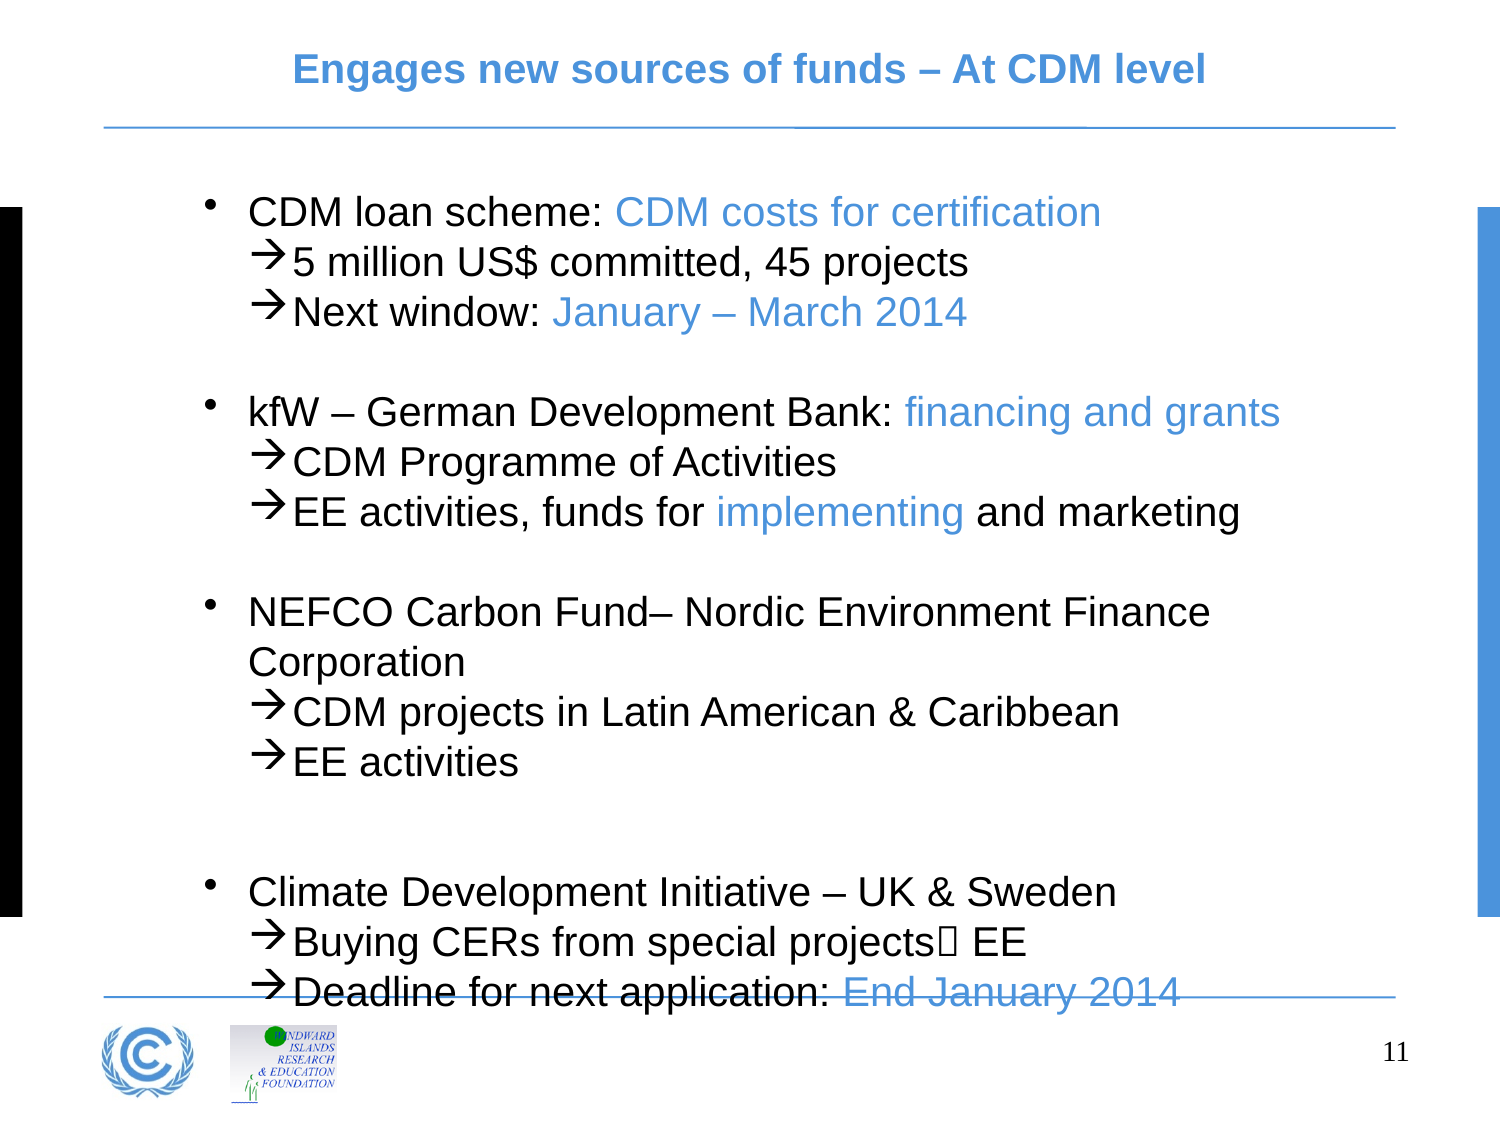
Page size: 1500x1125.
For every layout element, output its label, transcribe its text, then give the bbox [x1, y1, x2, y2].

picture [101, 1012, 209, 1109]
list CDM loan scheme: CDM costs for certification 5 million US$ committed, 45 projects Next window: January – March 2014 kfW – German Development Bank: financing and grants CDM Programme of Activities EE activities, funds for implementing and marketing NEFCO Carbon Fund– Nordic Environment Finance Corporation CDM projects in Latin American & Caribbean EE activities Climate Development Initiative – UK & Sweden Buying CERs from special projects EE Deadline for next application: End January 2014 [100, 184, 1391, 1012]
slide_number 11 [1222, 1024, 1425, 1103]
picture [230, 1025, 337, 1105]
title Engages new sources of funds – At CDM level [104, 50, 1396, 103]
